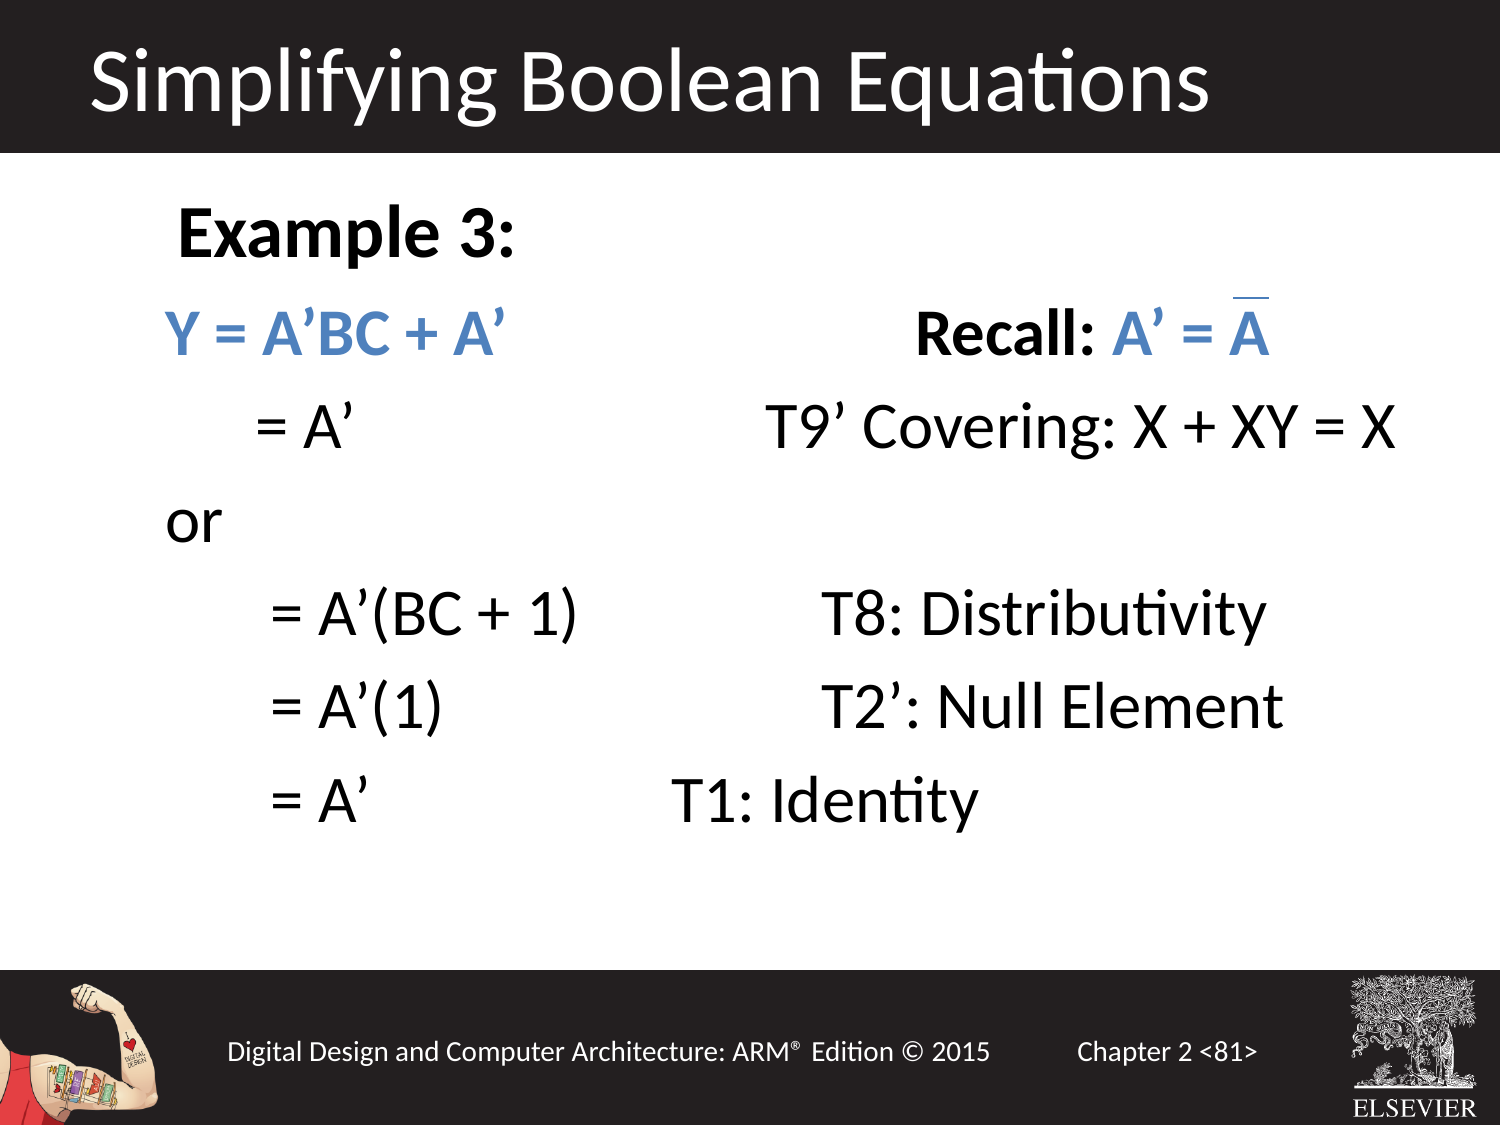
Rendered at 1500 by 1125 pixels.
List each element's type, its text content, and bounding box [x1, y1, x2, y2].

text_box Simplifying Boolean Equations [75, 12, 1375, 138]
list Y = A’BC + A’ Recall: A’ = A = A’ T9’ Covering: X + XY = X or = A’(BC + 1) T8: Distributivity = A’(1) T2’: Null Element = A’ T1: Identity [150, 281, 1500, 1024]
picture [1350, 1024, 1477, 1117]
text_box Example 3: [162, 174, 738, 280]
picture [0, 979, 163, 1125]
